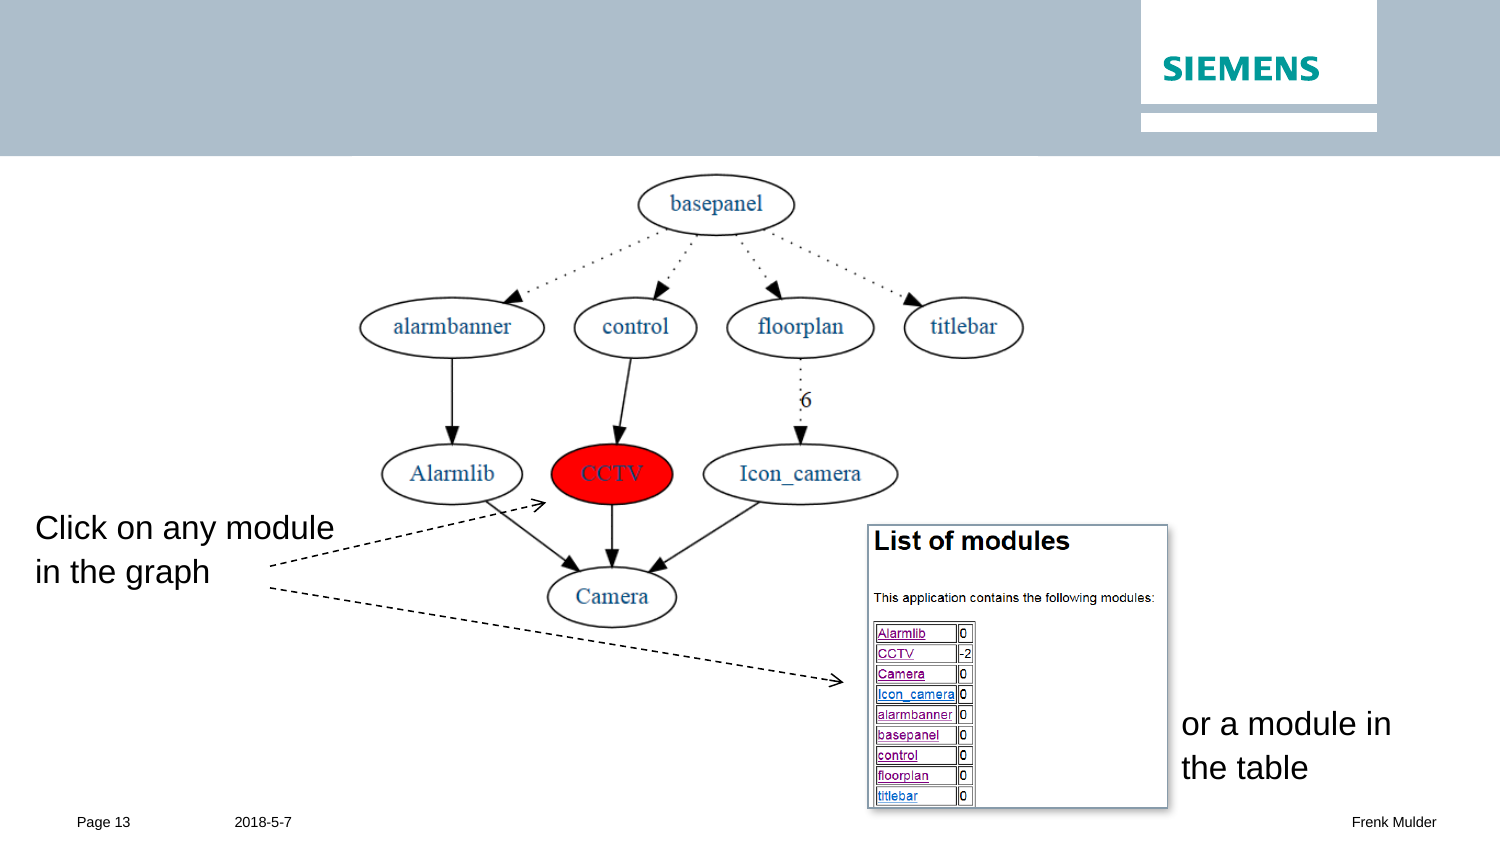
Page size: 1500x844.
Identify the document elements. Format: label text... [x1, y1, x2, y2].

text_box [269, 587, 844, 683]
text_box or a module in the table [1181, 698, 1402, 787]
text_box Click on any module in the graph [34, 502, 345, 591]
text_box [269, 502, 547, 567]
picture [352, 155, 1167, 808]
